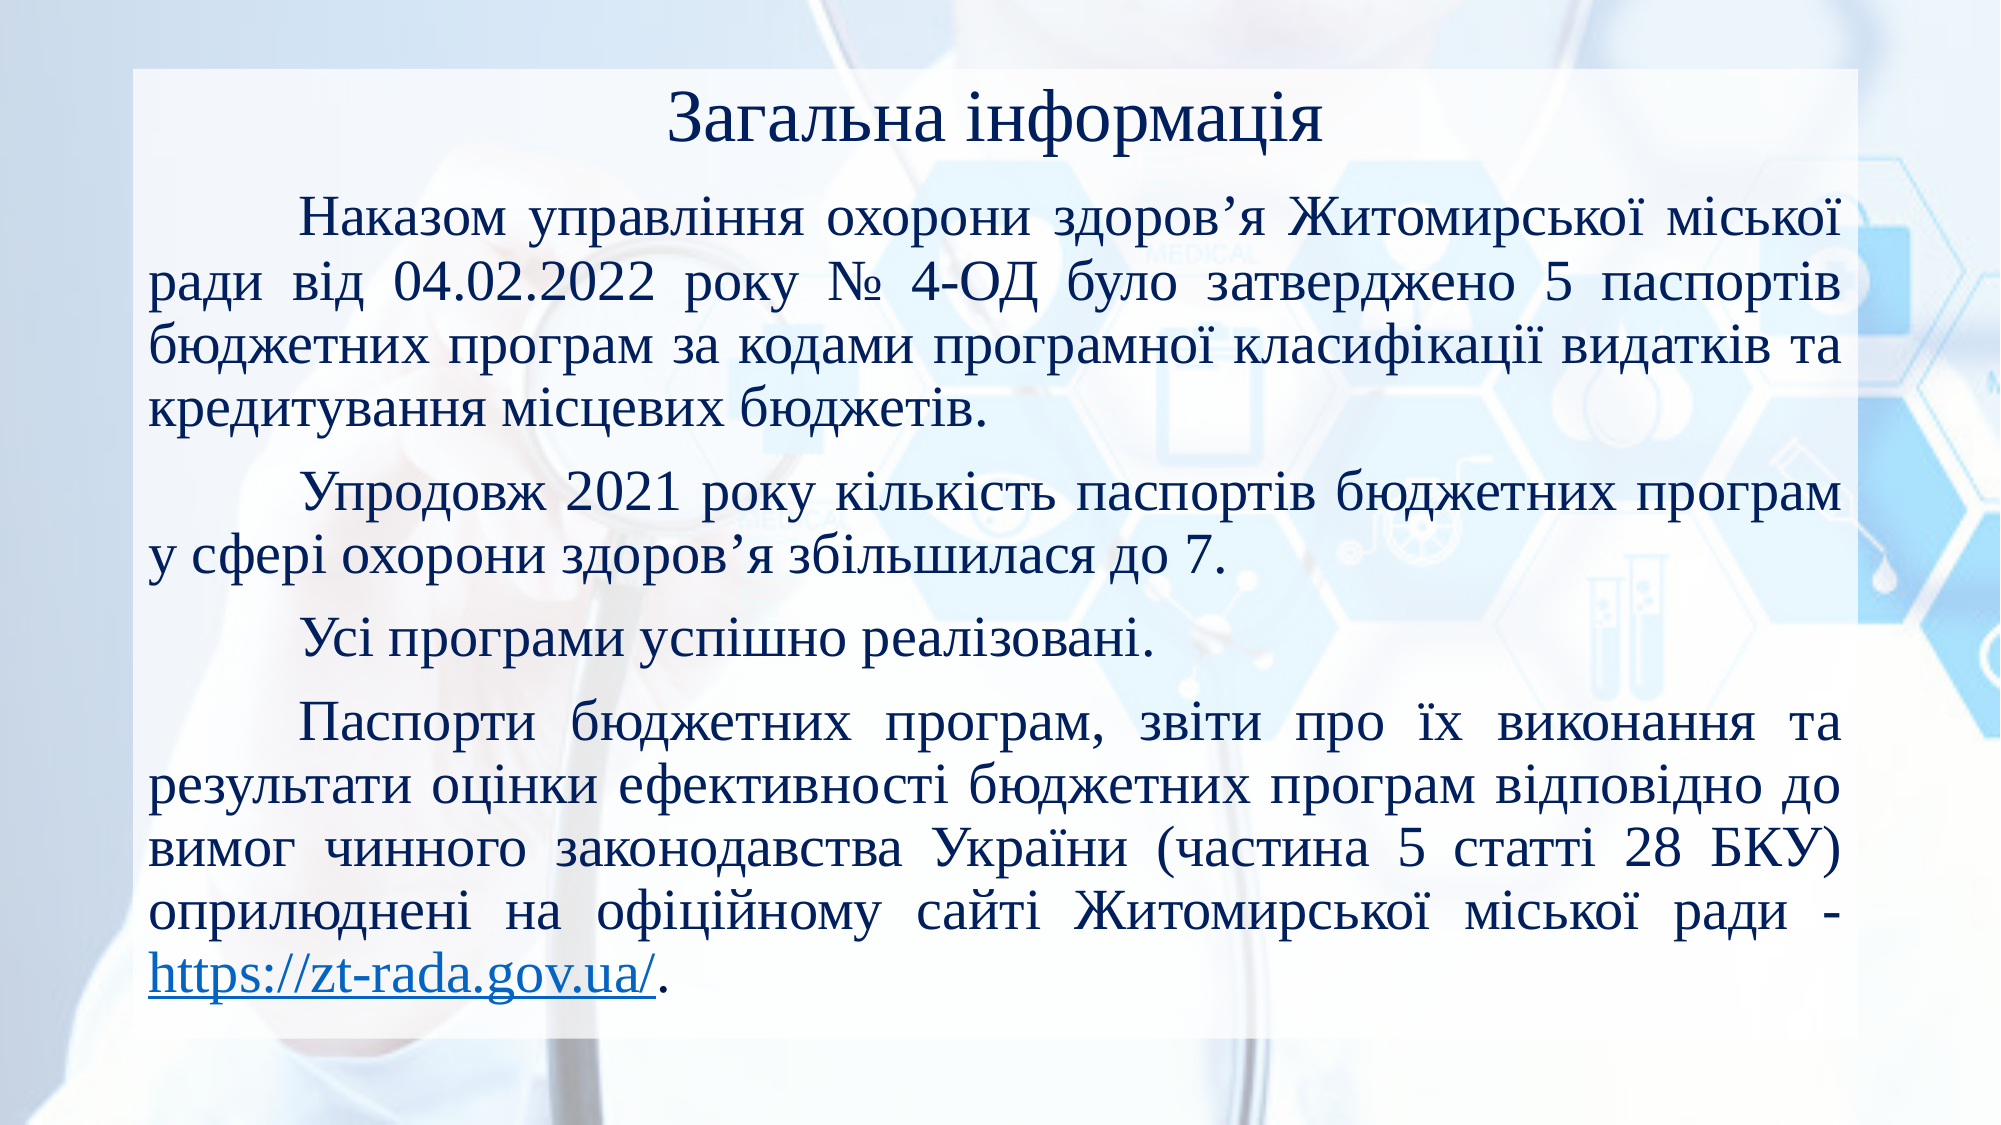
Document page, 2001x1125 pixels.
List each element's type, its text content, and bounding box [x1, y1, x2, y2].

list Загальна інформація Наказом управління охорони здоров’я Житомирської міської ради від 04.02.2022 року № 4-ОД було затверджено 5 паспортів бюджетних програм за кодами програмної класифікації видатків та кредитування місцевих бюджетів. Упродовж 2021 року кількість паспортів бюджетних програм у сфері охорони здоров’я збільшилася до 7. Усі програми успішно реалізовані. Паспорти бюджетних програм, звіти про їх виконання та результати оцінки ефективності бюджетних програм відповідно до вимог чинного законодавства України (частина 5 статті 28 БКУ) оприлюднені на офіційному сайті Житомирської міської ради - https://zt-rada.gov.ua/. [133, 68, 1858, 1039]
